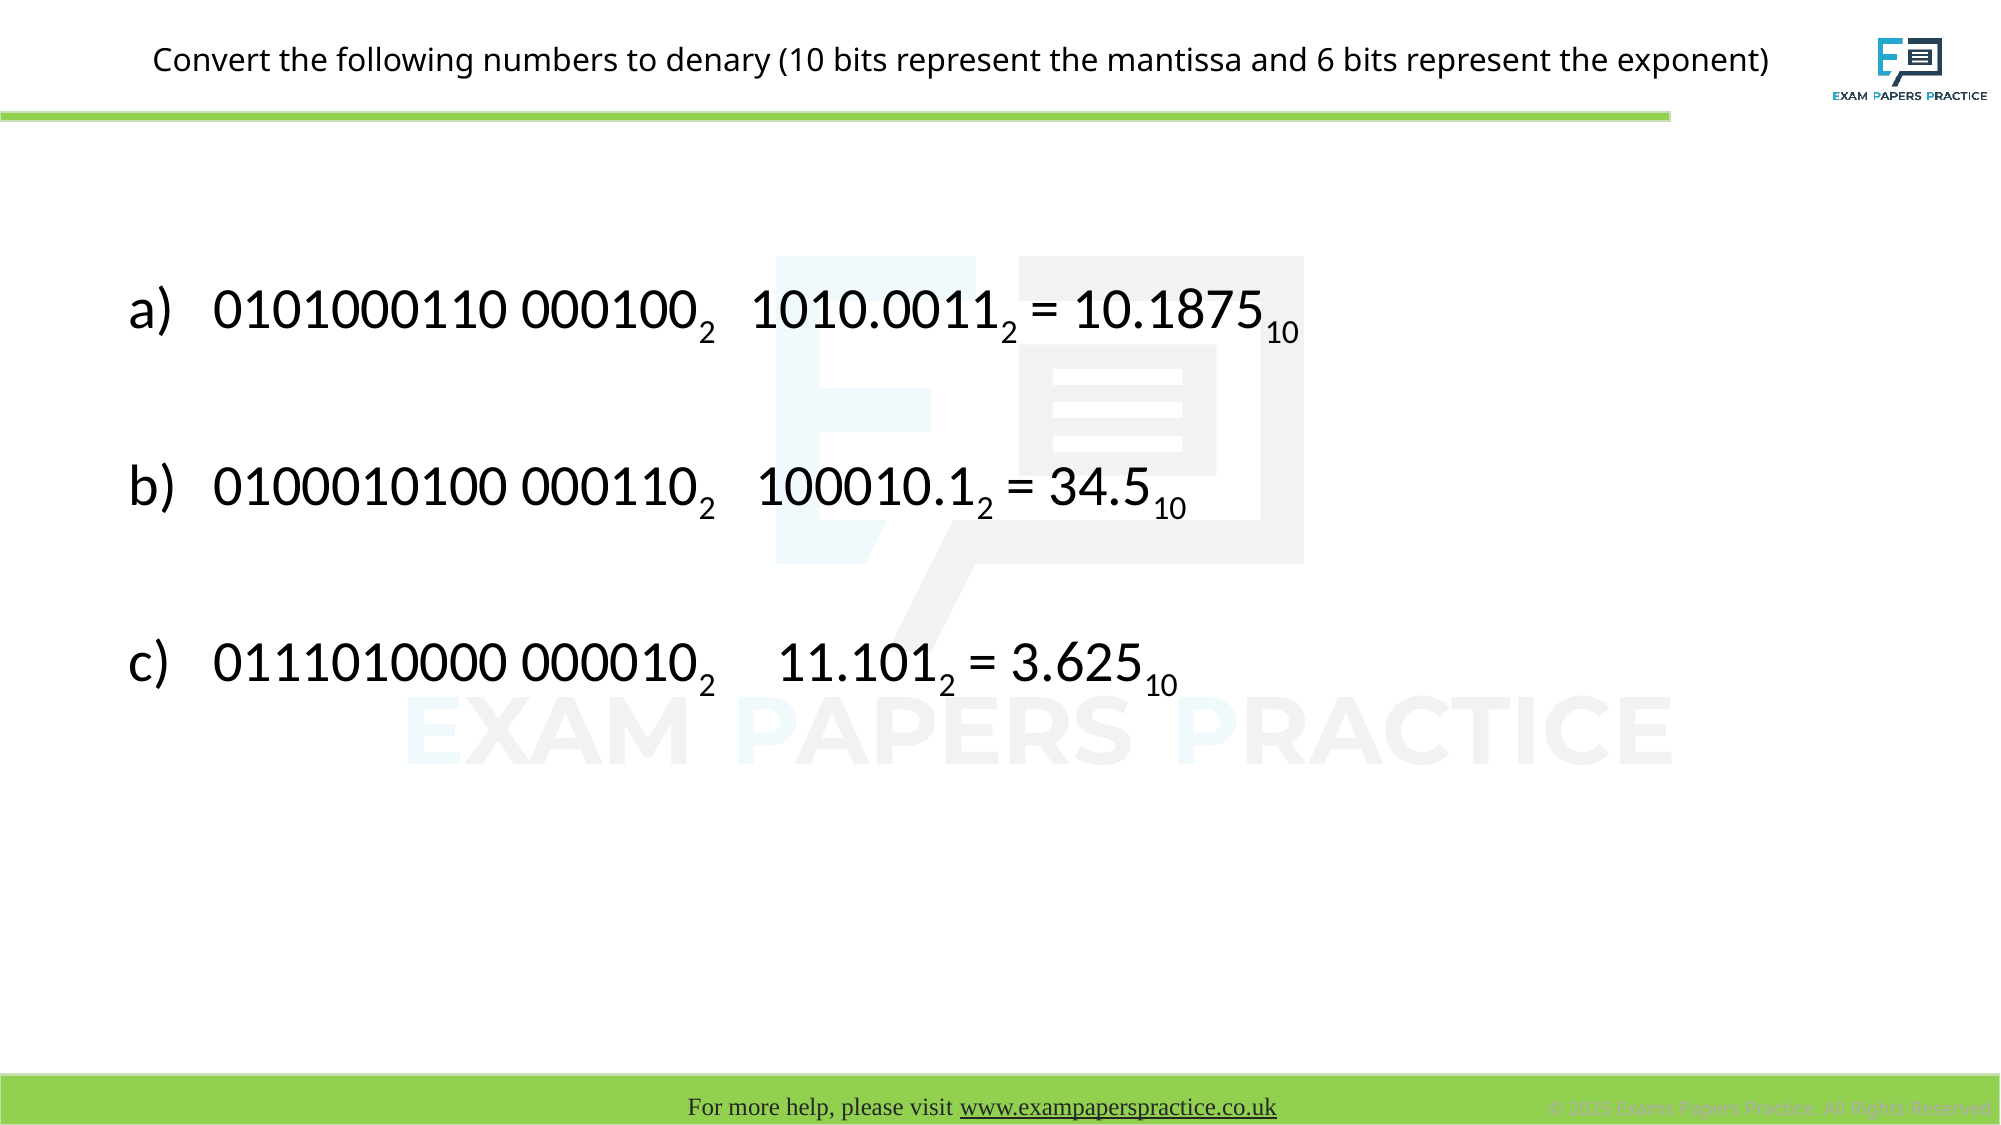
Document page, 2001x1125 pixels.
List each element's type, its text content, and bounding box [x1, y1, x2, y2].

list 0101000110 0001002 1010.00112 = 10.187510 0100010100 0001102 100010.12 = 34.510 0111010000 0000102 11.1012 = 3.62510 [113, 173, 1839, 887]
title Convert the following numbers to denary (10 bits represent the mantissa and 6 bits represent the exponent) [137, 35, 1863, 87]
